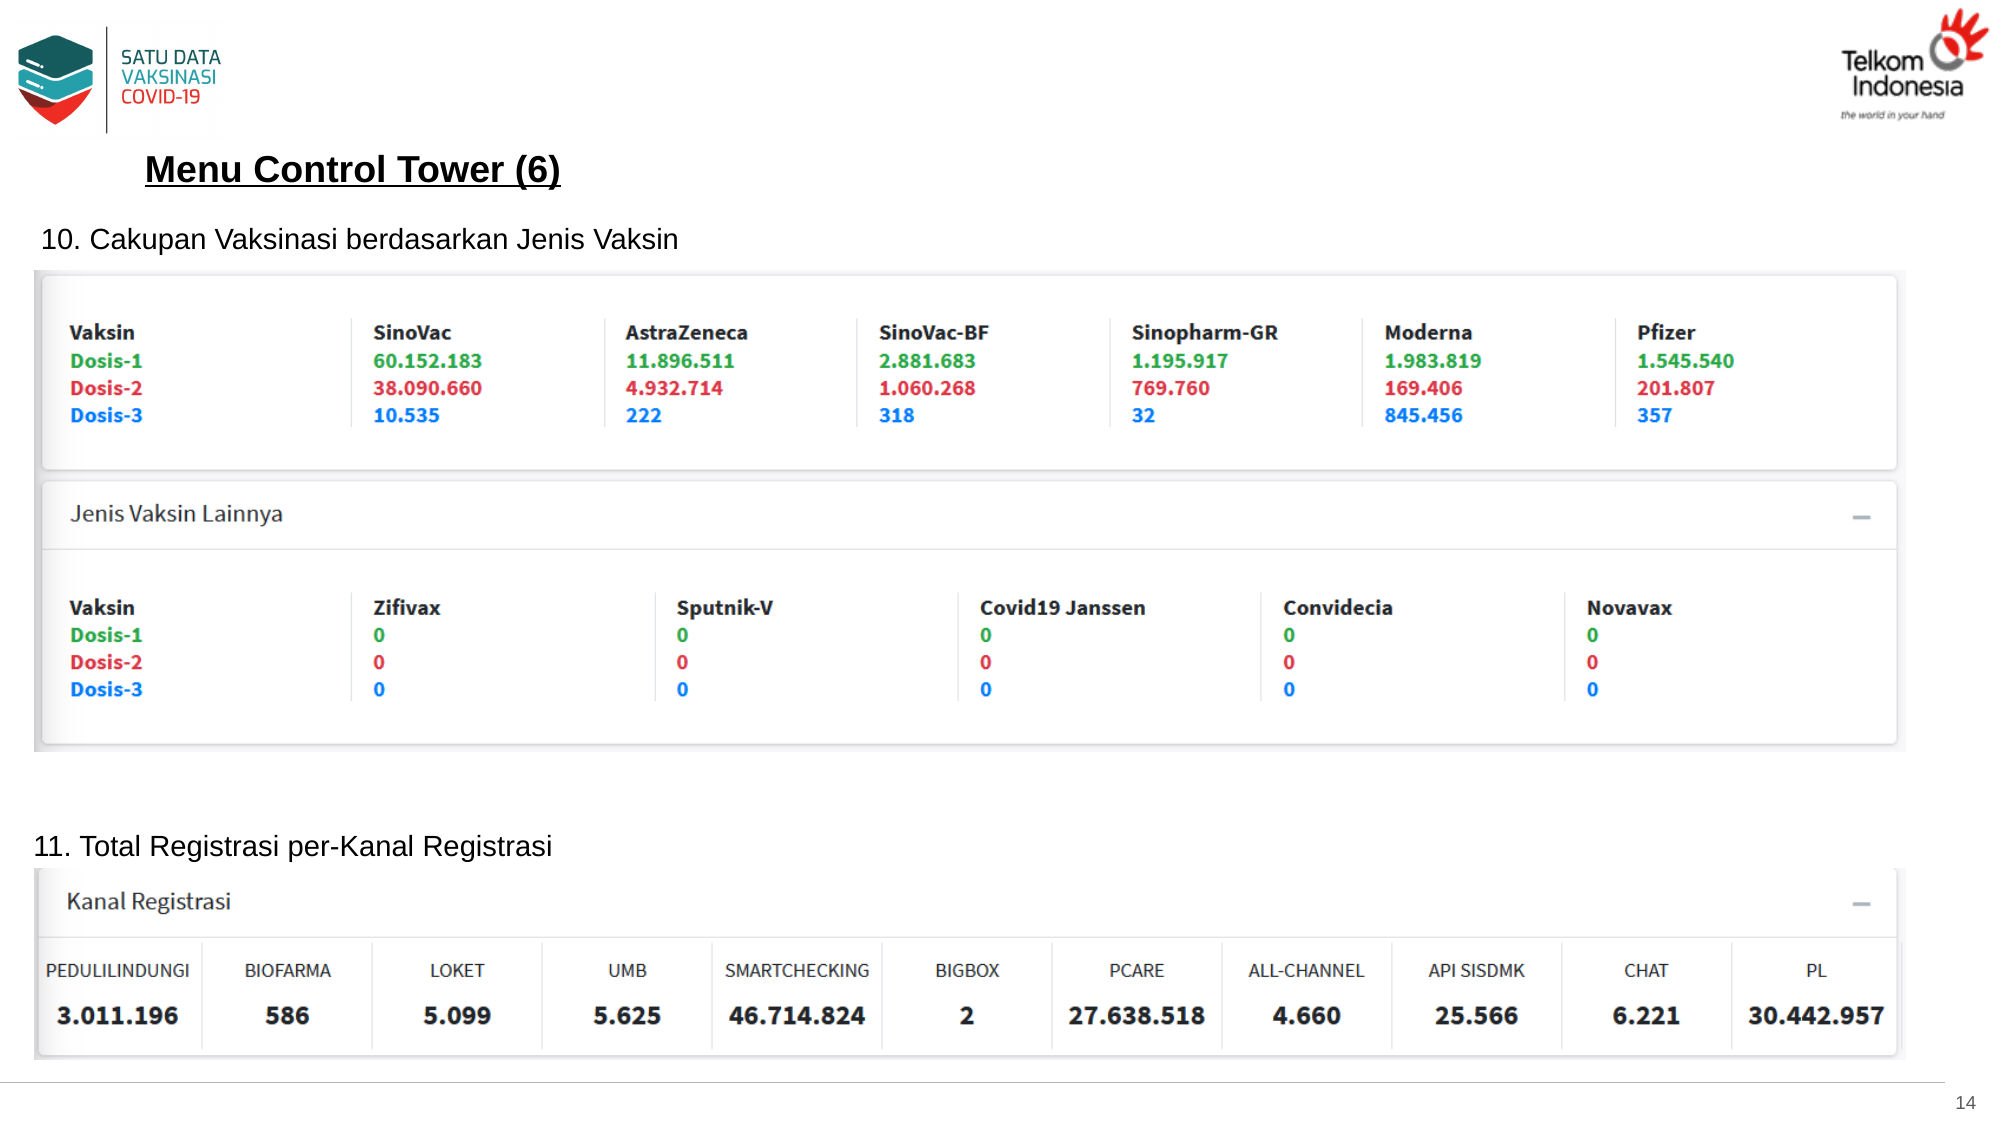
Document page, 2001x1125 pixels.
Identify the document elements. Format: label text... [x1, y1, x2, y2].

picture [34, 270, 1906, 752]
text_box Menu Control Tower (6) [118, 142, 588, 198]
text_box 11. Total Registrasi per-Kanal Registrasi [27, 821, 560, 868]
picture [34, 868, 1906, 1060]
picture [1831, 0, 1998, 139]
picture [10, 19, 231, 141]
text_box 10. Cakupan Vaksinasi berdasarkan Jenis Vaksin [34, 214, 687, 262]
